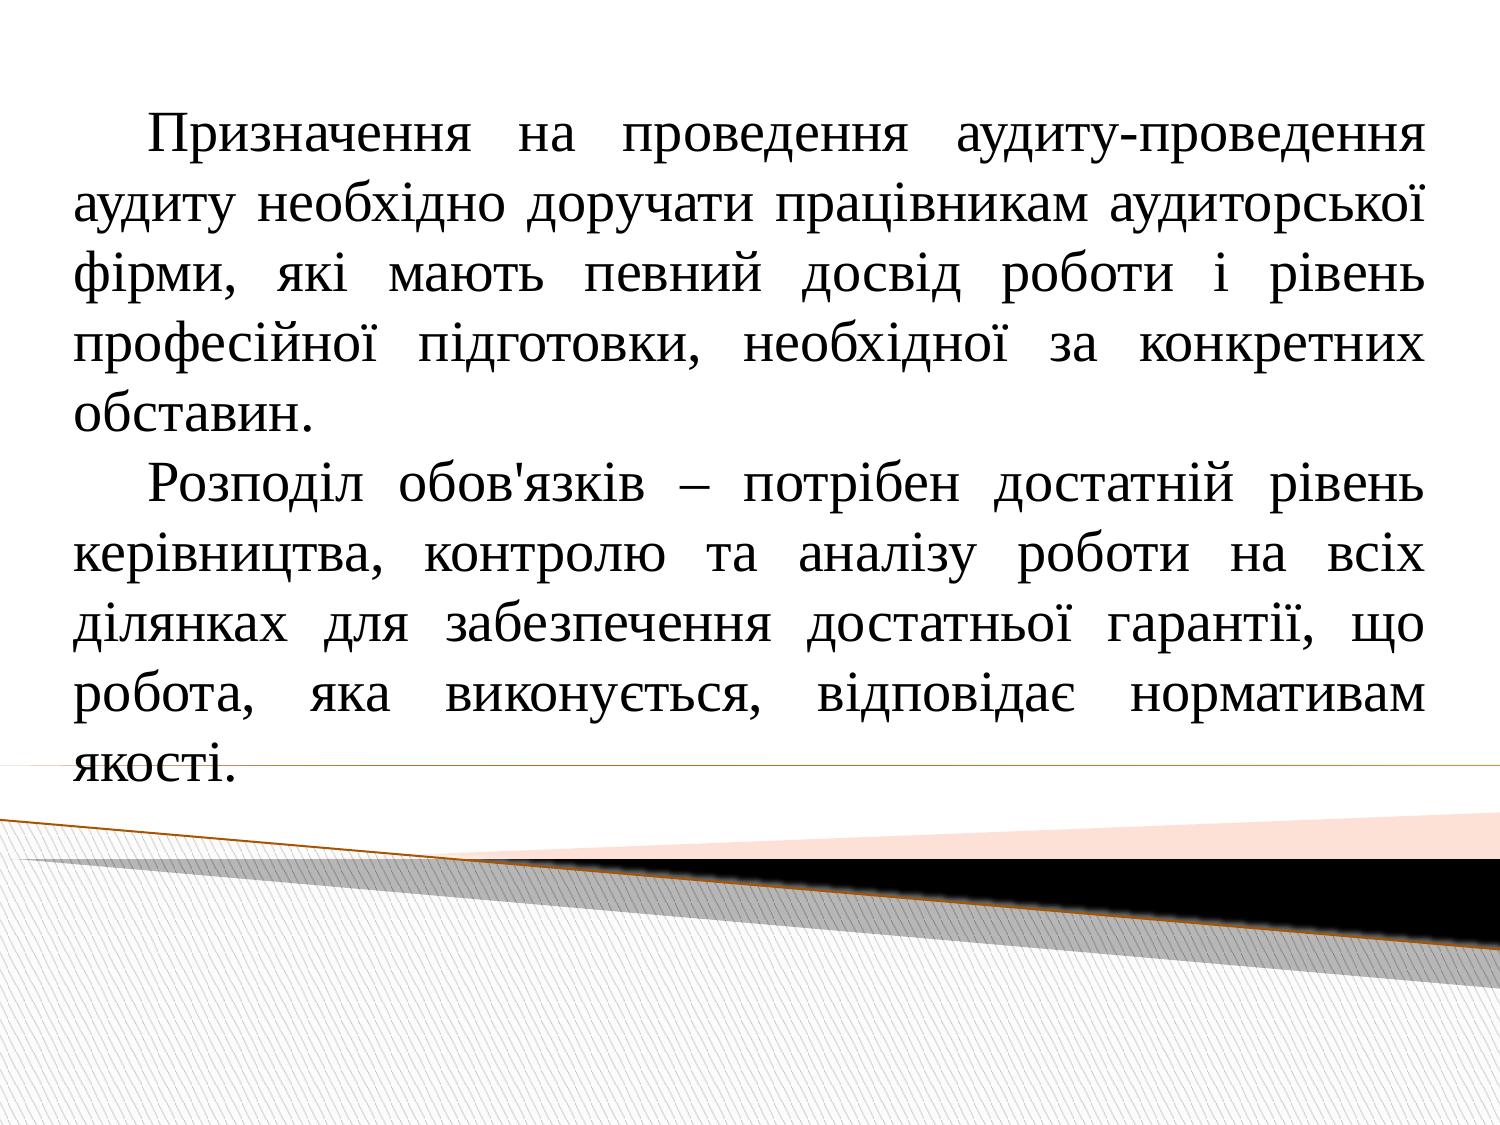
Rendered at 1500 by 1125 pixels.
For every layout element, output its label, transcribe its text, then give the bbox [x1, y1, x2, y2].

text_box Призначення на проведення аудиту-проведення аудиту необхідно доручати працівникам аудиторської фірми, які мають певний досвід роботи і рівень професійної підготовки, необхідної за конкретних обставин. Розподіл обов'язків – потрібен достатній рівень керівництва, контролю та аналізу роботи на всіх ділянках для забезпечення достатньої гарантії, що робота, яка виконується, відповідає нормативам якості. [58, 85, 1442, 801]
